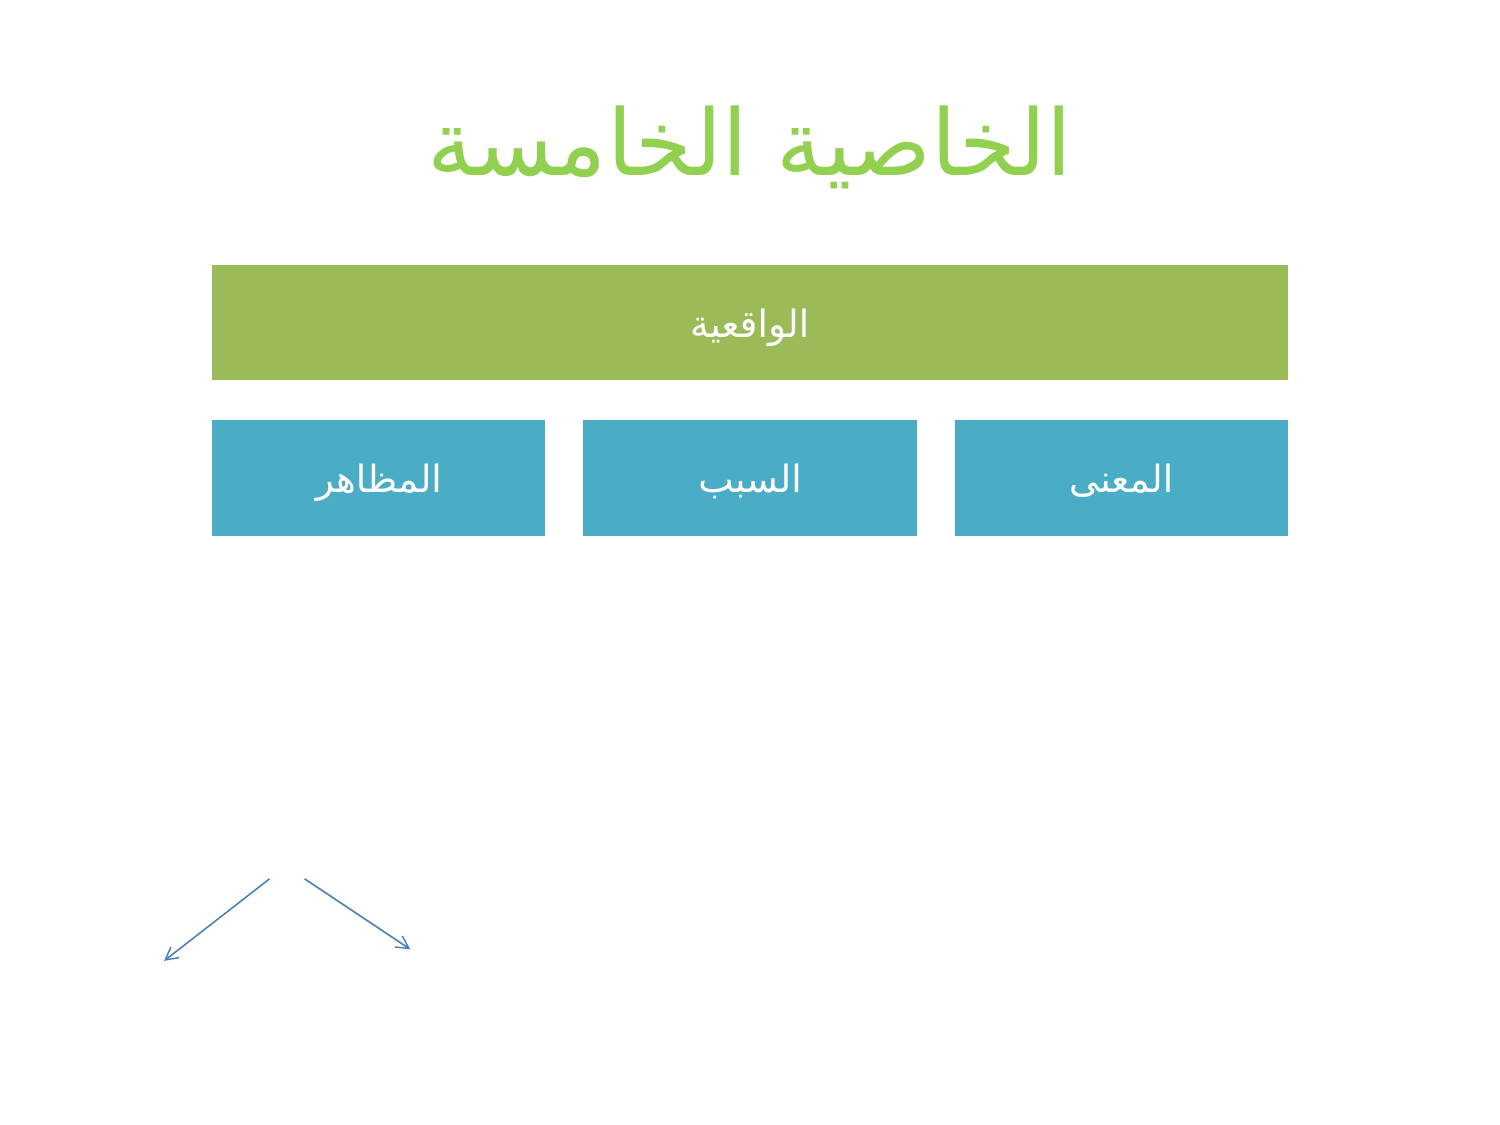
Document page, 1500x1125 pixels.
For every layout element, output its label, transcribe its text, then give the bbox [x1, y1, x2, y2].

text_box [163, 878, 270, 962]
title الخاصية الخامسة [75, 45, 1425, 233]
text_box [304, 878, 411, 950]
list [74, 262, 1426, 1006]
